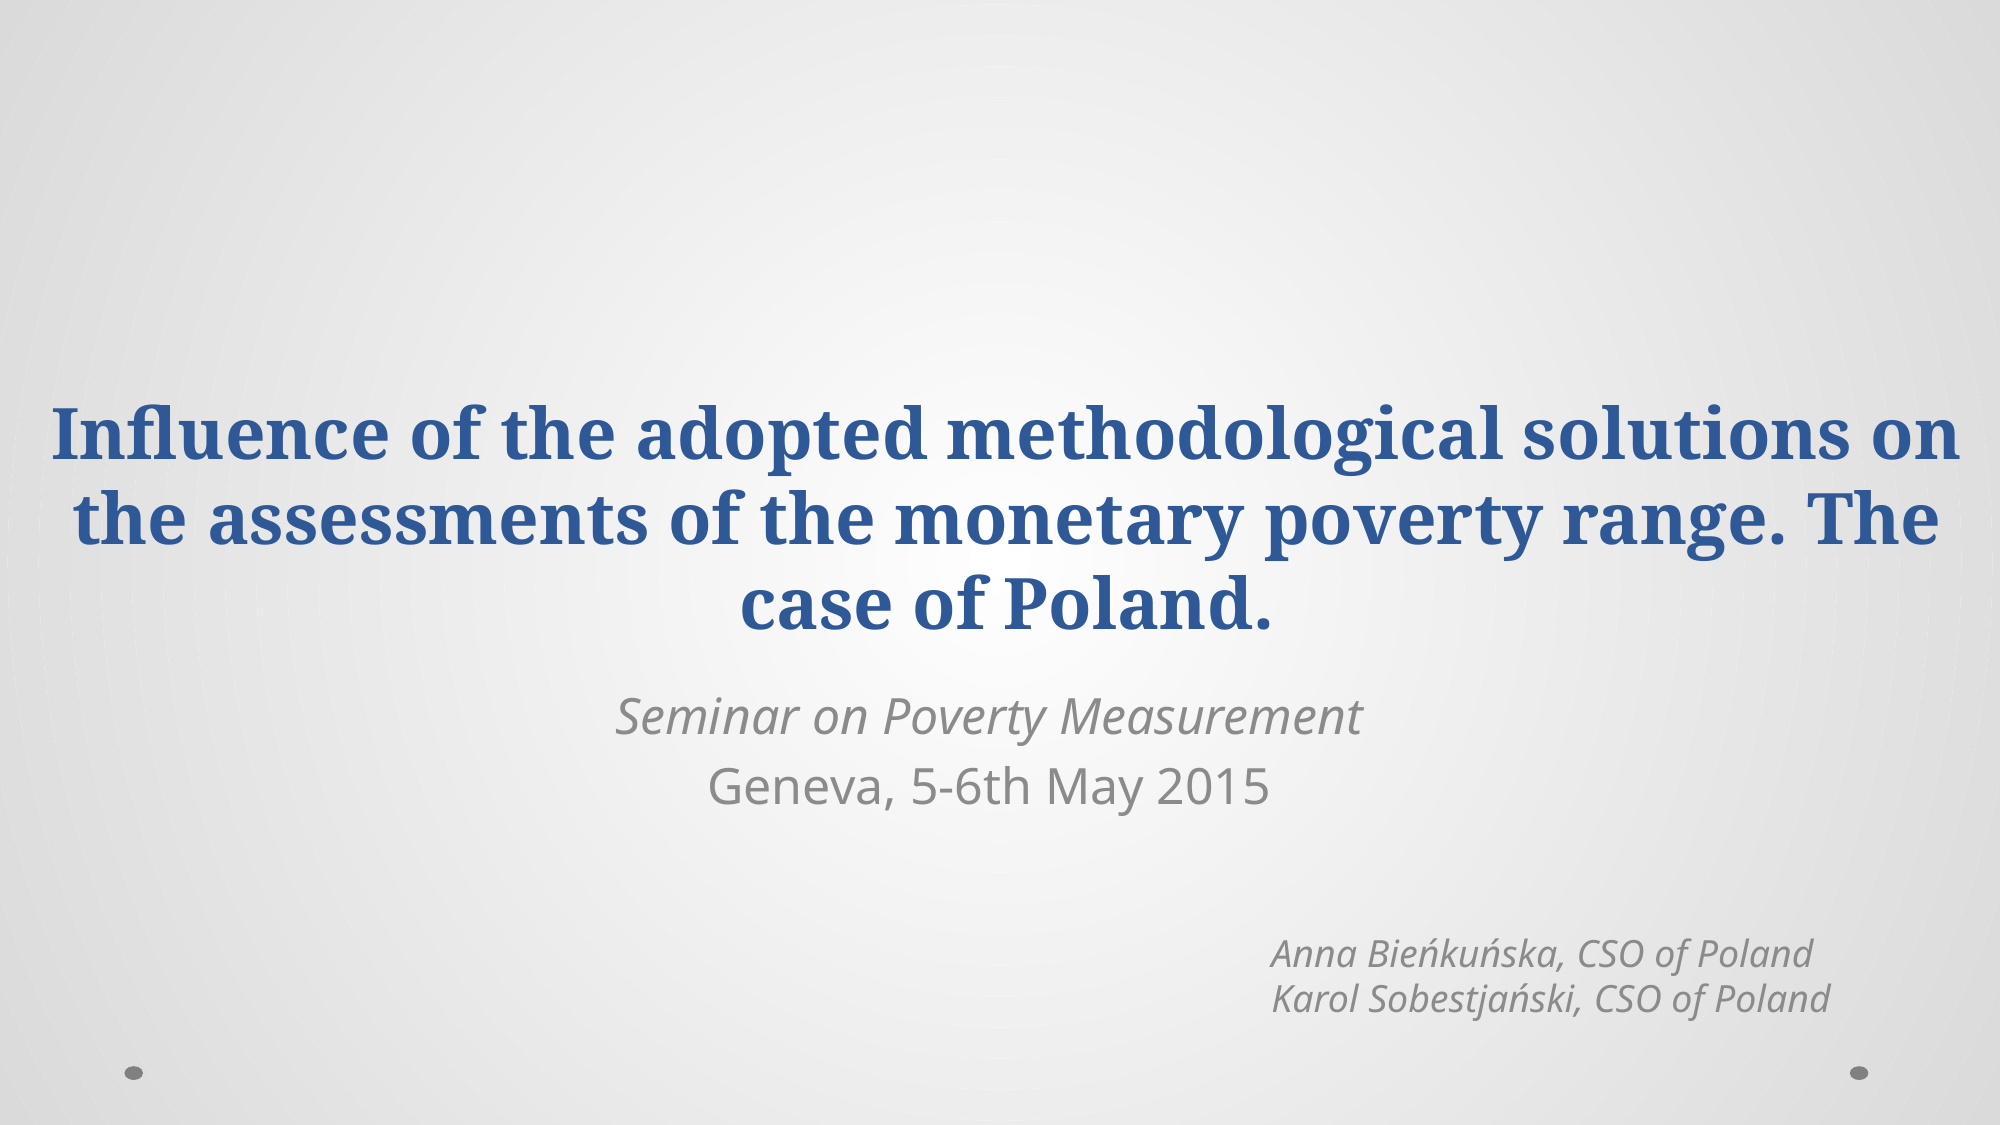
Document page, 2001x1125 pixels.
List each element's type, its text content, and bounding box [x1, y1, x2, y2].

text_box Anna Bieńkuńska, CSO of Poland Karol Sobestjański, CSO of Poland [1256, 922, 1923, 1028]
subtitle Seminar on Poverty Measurement Geneva, 5-6th May 2015 [289, 677, 1690, 878]
title Influence of the adopted methodological solutions on the assessments of the monetary poverty range. The case of Poland. [24, 377, 1990, 737]
